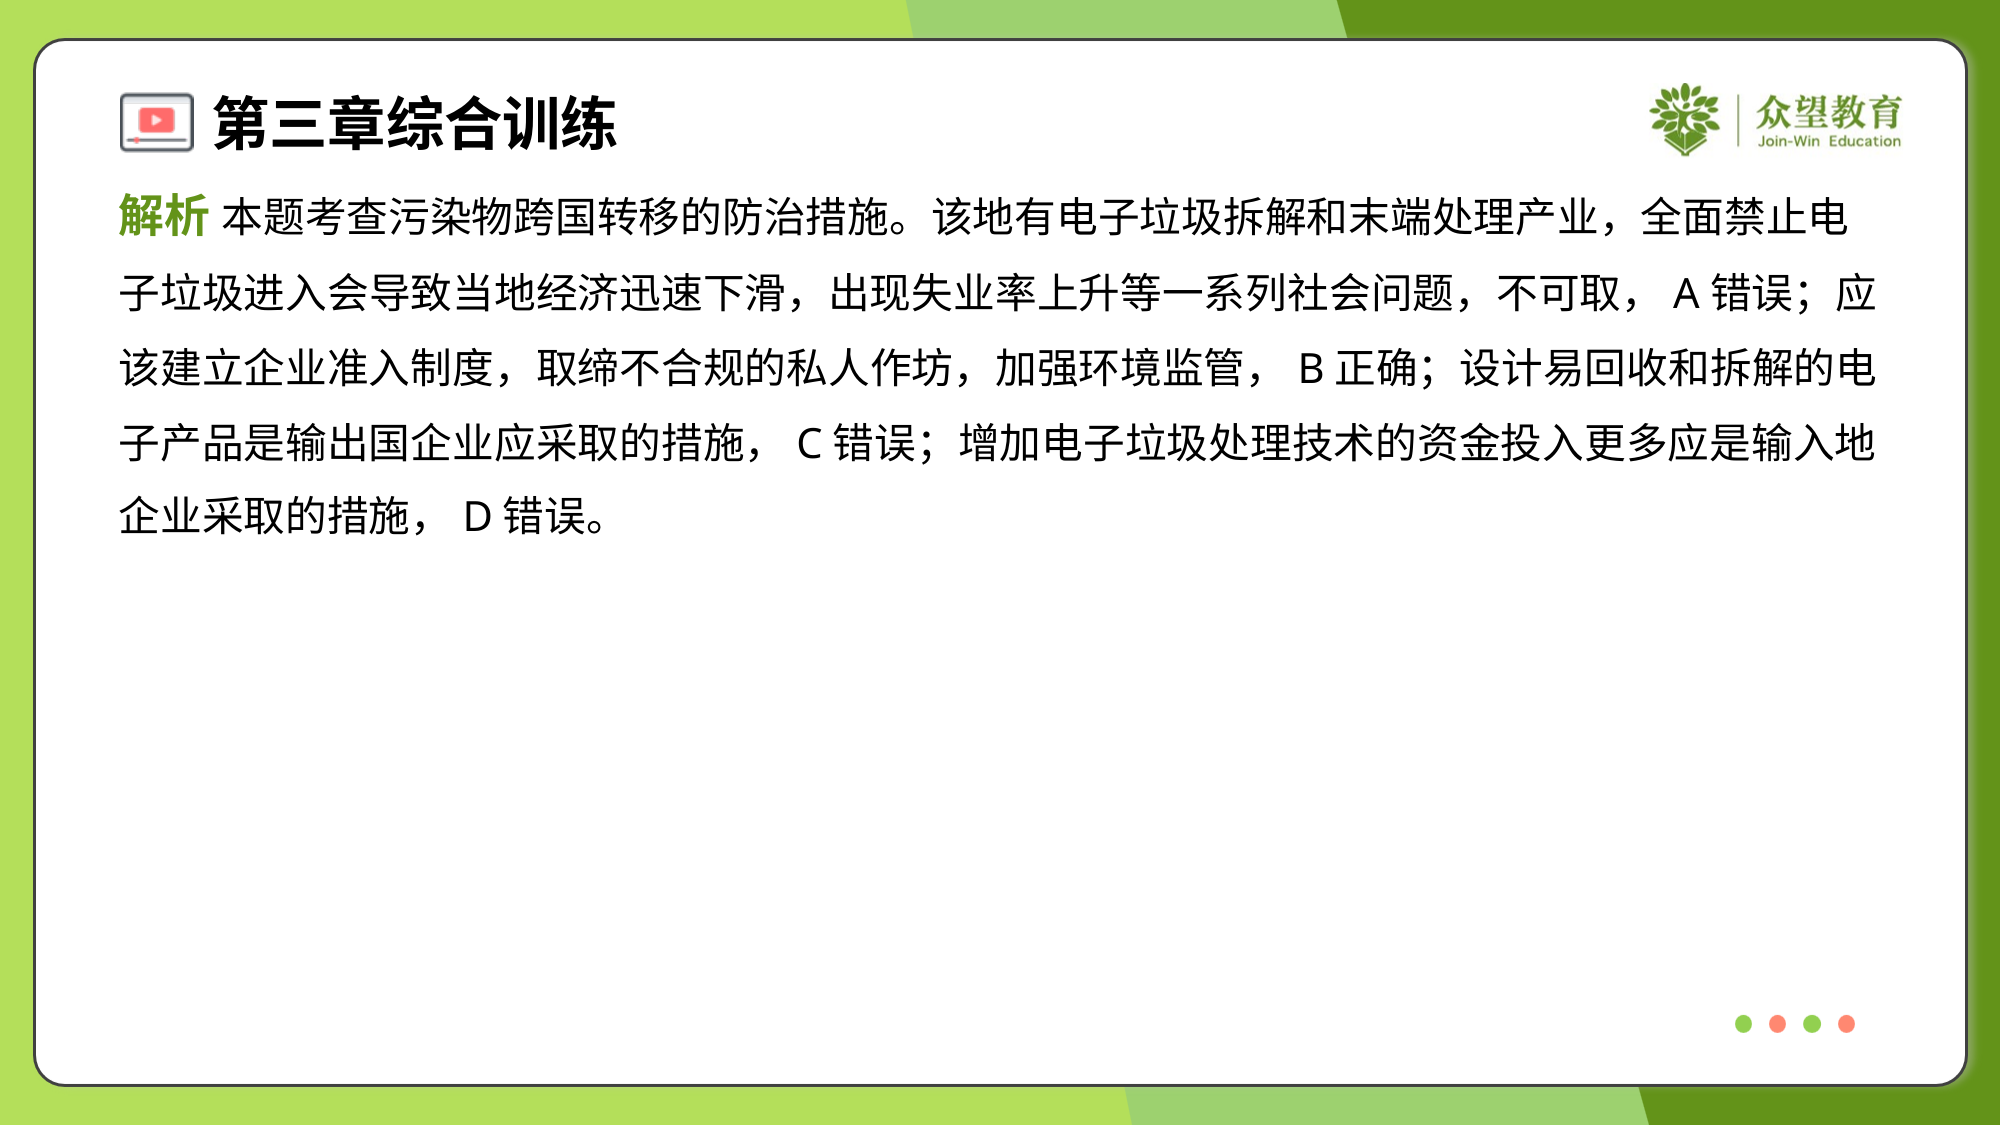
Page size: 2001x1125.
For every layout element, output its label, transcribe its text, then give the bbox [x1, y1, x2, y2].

text_box 解析 本题考查污染物跨国转移的防治措施。该地有电子垃圾拆解和末端处理产业，全面禁止电 子垃圾进入会导致当地经济迅速下滑，出现失业率上升等一系列社会问题，不可取，A错误；应 该建立企业准入制度，取缔不合规的私人作坊，加强环境监管，B正确；设计易回收和拆解的电 子产品是输出国企业应采取的措施，C错误；增加电子垃圾处理技术的资金投入更多应是输入地 企业采取的措施，D错误。 [118, 164, 1883, 533]
picture [0, 0, 2000, 1125]
